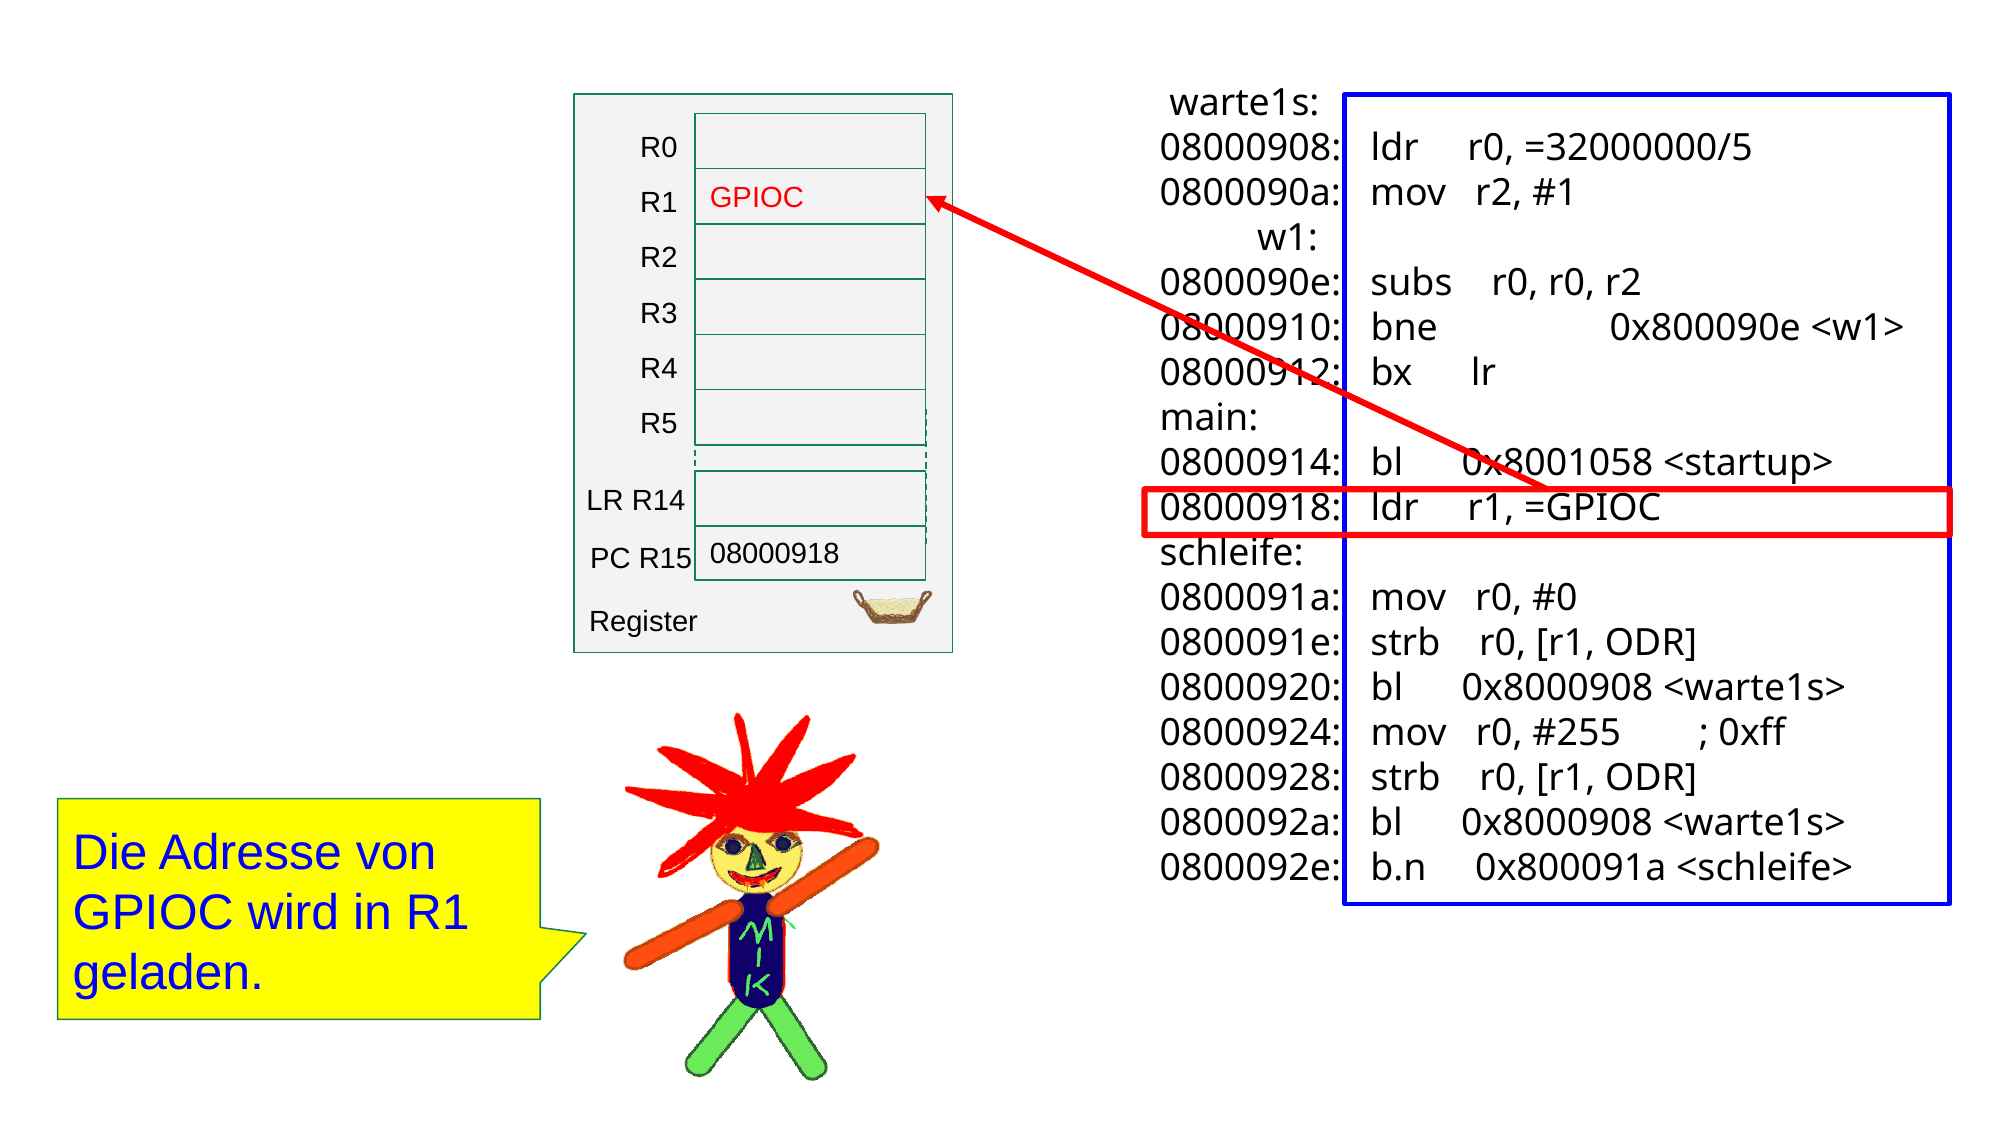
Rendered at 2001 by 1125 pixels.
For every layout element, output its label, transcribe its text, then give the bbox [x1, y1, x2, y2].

text_box Die Adresse von GPIOC wird in R1 geladen. [57, 798, 587, 1020]
text_box warte1s: 08000908: ldr r0, =32000000/5 0800090a: mov r2, #1 w1: 0800090e: subs r0, r0, r2 08000910: bne 0x800090e <w1> 08000912: bx lr main: 08000914: bl 0x8001058 <startup> 08000918: ldr r1, =GPIOC schleife: 0800091a: mov r0, #0 0800091e: strb r0, [r1, ODR] 08000920: bl 0x8000908 <warte1s> 08000924: mov r0, #255 ; 0xff 08000928: strb r0, [r1, ODR] 0800092a: bl 0x8000908 <warte1s> 0800092e: b.n 0x800091a <schleife> [1144, 70, 1950, 194]
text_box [925, 195, 1548, 490]
text_box [1144, 489, 1950, 536]
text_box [573, 93, 953, 653]
text_box warte1s: 08000908: ldr r0, =32000000/5 0800090a: mov r2, #1 w1: 0800090e: subs r0, r0, r2 08000910: bne 0x800090e <w1> 08000912: bx lr main: 08000914: bl 0x8001058 <startup> 08000918: ldr r1, =GPIOC schleife: 0800091a: mov r0, #0 0800091e: strb r0, [r1, ODR] 08000920: bl 0x8000908 <warte1s> 08000924: mov r0, #255 ; 0xff 08000928: strb r0, [r1, ODR] 0800092a: bl 0x8000908 <warte1s> 0800092e: b.n 0x800091a <schleife> [1144, 536, 1344, 904]
text_box [1344, 536, 1950, 904]
picture [596, 703, 897, 1089]
text_box [1344, 94, 1950, 489]
